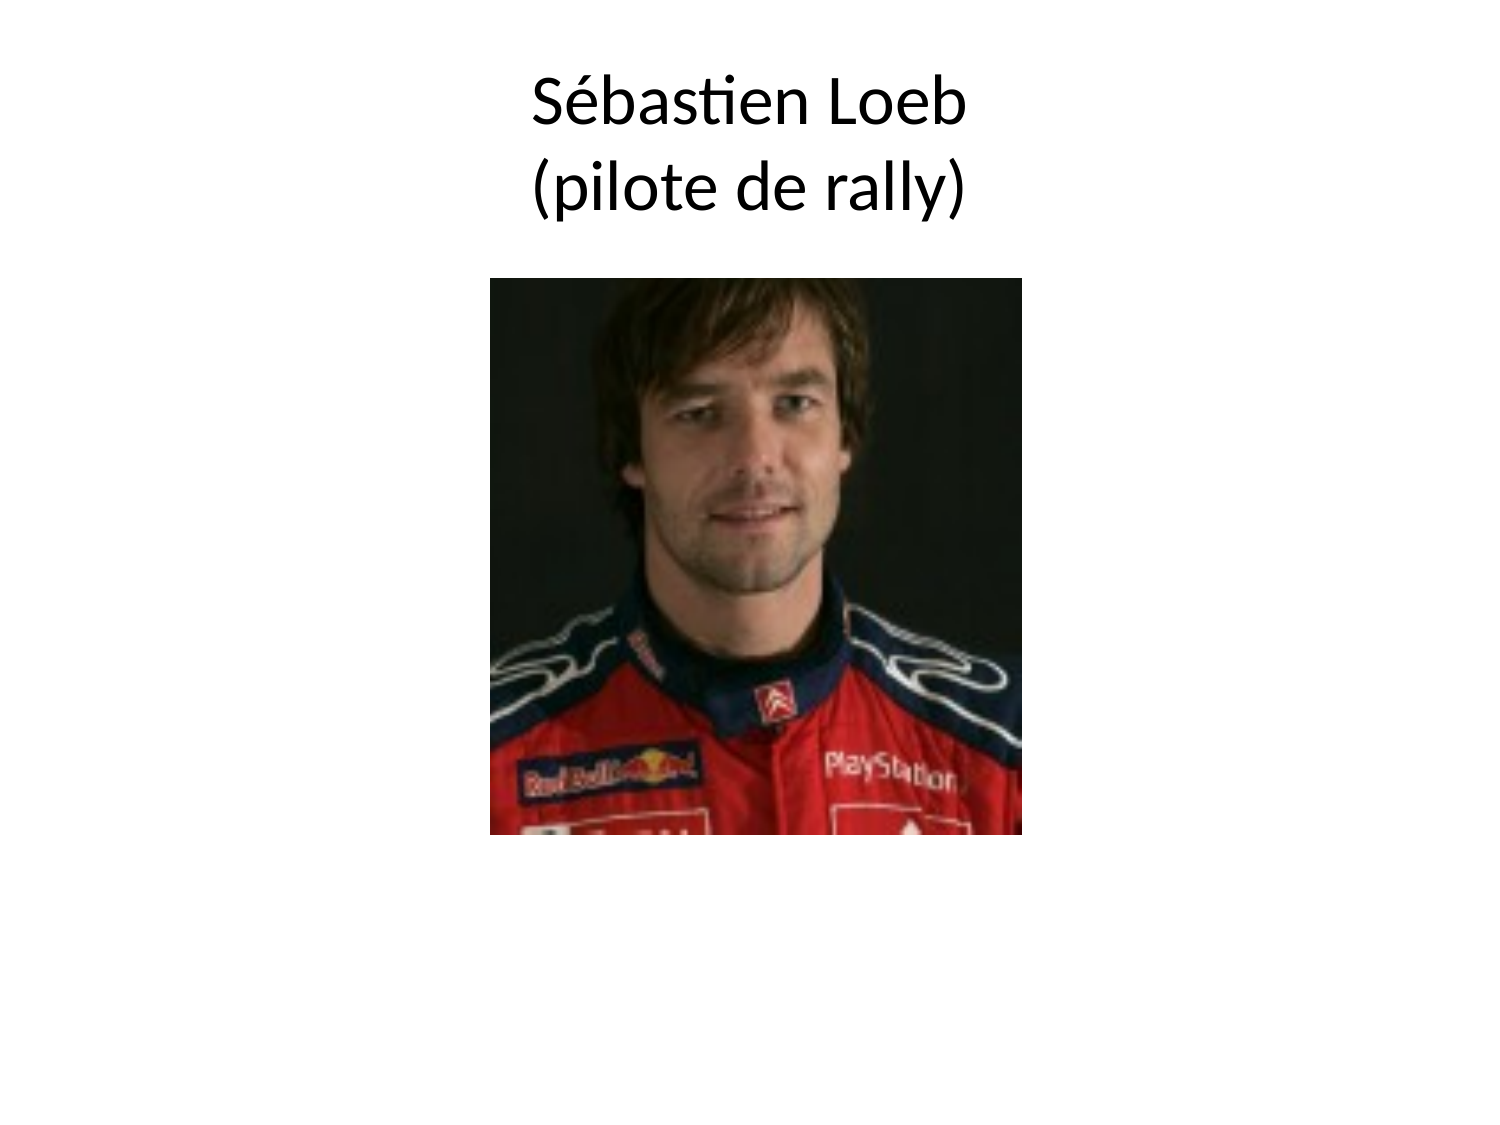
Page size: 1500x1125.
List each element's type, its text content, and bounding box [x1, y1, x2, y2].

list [489, 278, 1022, 835]
title Sébastien Loeb (pilote de rally) [75, 45, 1425, 233]
